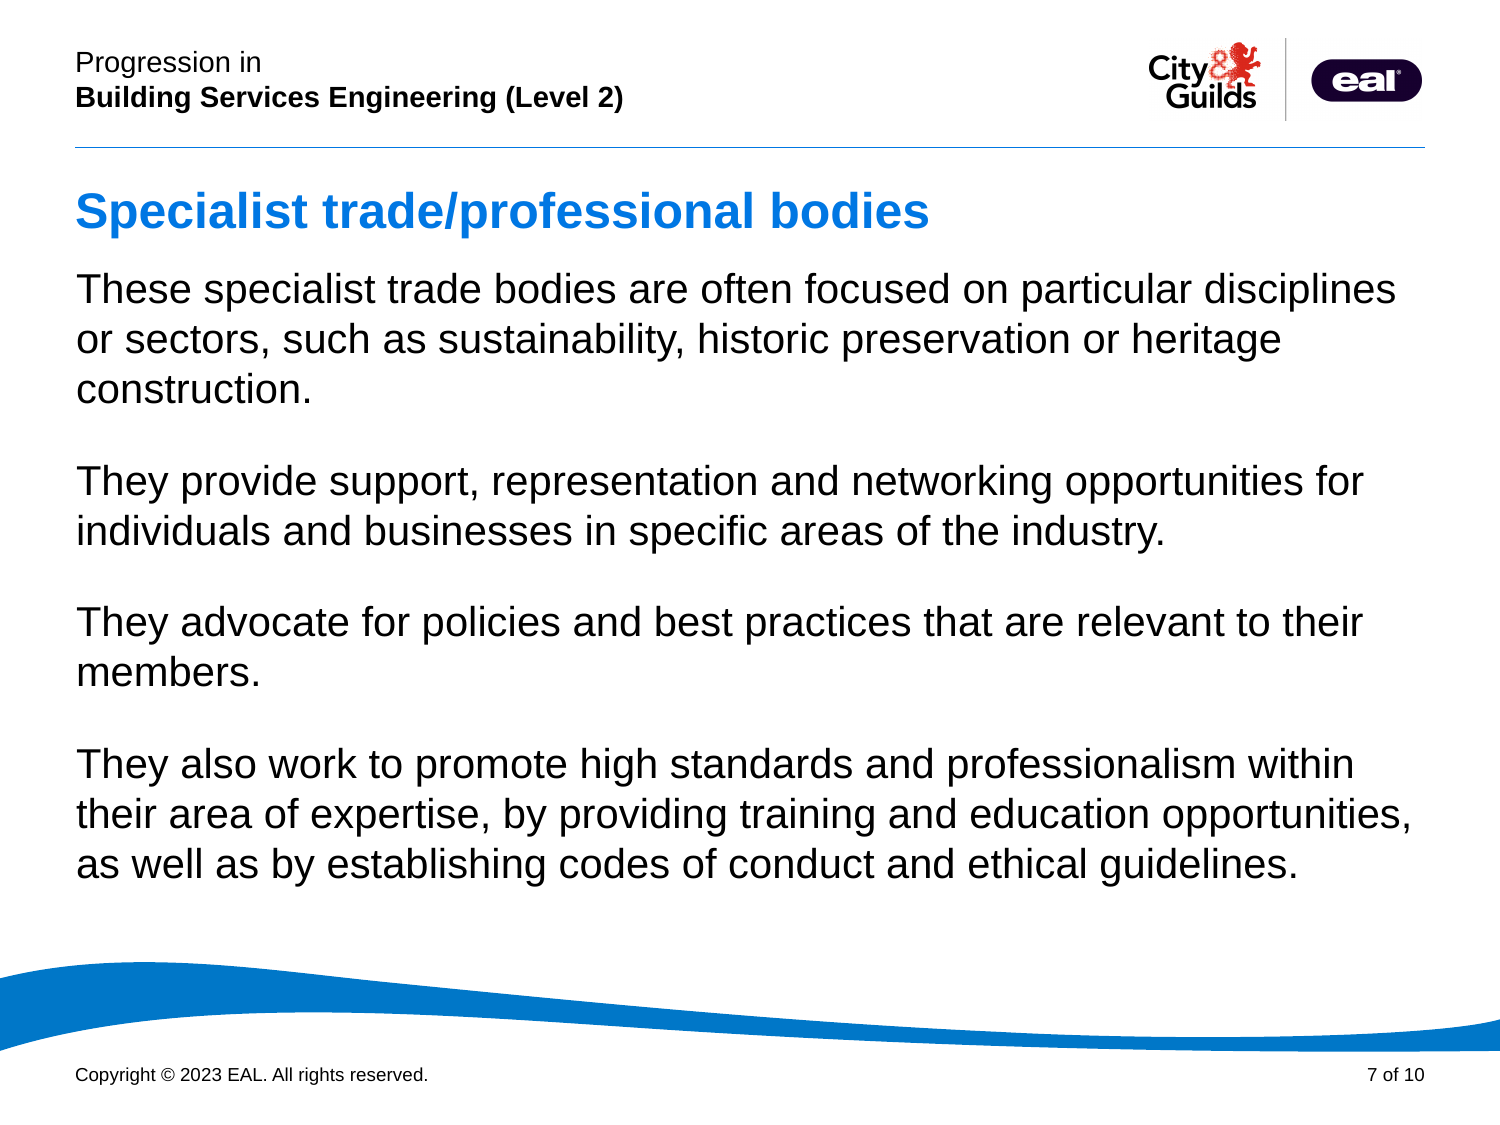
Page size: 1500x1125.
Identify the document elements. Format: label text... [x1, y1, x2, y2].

picture [1149, 38, 1422, 121]
title Specialist trade/professional bodies [74, 178, 1426, 242]
list These specialist trade bodies are often focused on particular disciplines or sectors, such as sustainability, historic preservation or heritage construction. They provide support, representation and networking opportunities for individuals and businesses in specific areas of the industry. They advocate for policies and best practices that are relevant to their members. They also work to promote high standards and professionalism within their area of expertise, by providing training and education opportunities, as well as by establishing codes of conduct and ethical guidelines. [75, 261, 1427, 959]
